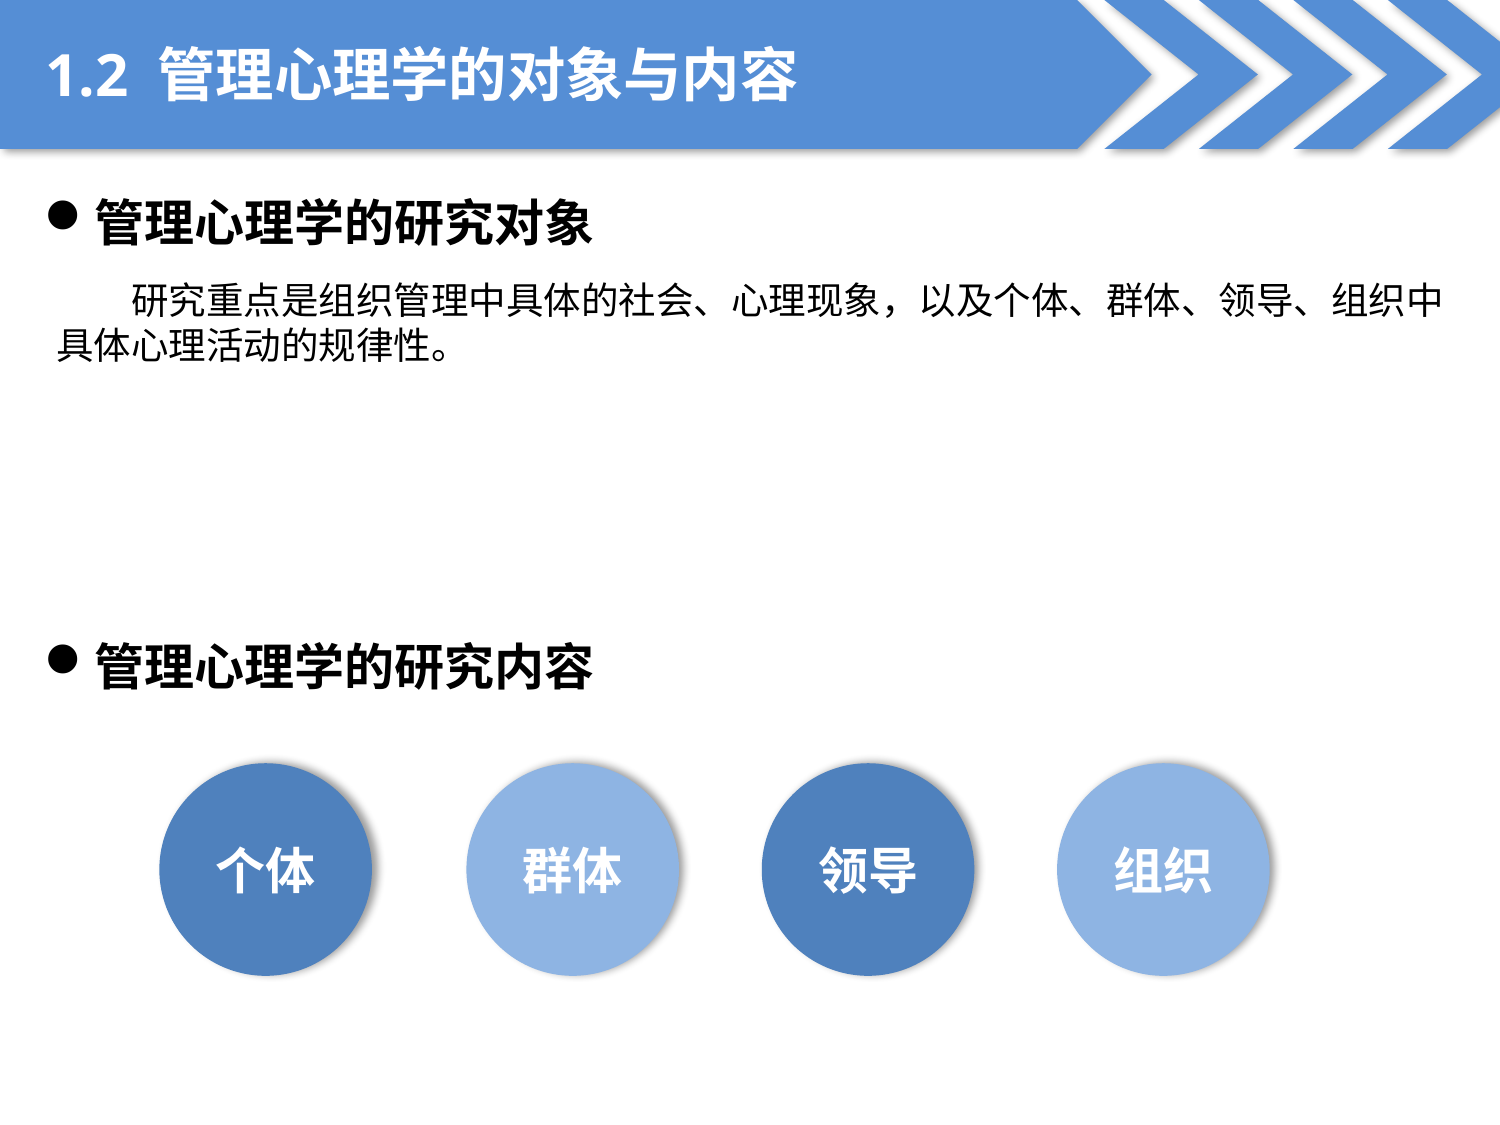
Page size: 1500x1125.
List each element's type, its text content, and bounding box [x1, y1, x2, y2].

text_box 组织 [1054, 761, 1272, 978]
text_box 1.2 管理心理学的对象与内容 [30, 30, 814, 116]
text_box 群体 [464, 761, 682, 978]
text_box 领导 [759, 761, 977, 978]
text_box 管理心理学的研究内容 [29, 628, 632, 704]
text_box 个体 [157, 761, 375, 978]
text_box 研究重点是组织管理中具体的社会、心理现象，以及个体、群体、领导、组织中具体心理活动的规律性。 [41, 269, 1459, 375]
text_box 管理心理学的研究对象 [29, 184, 632, 260]
